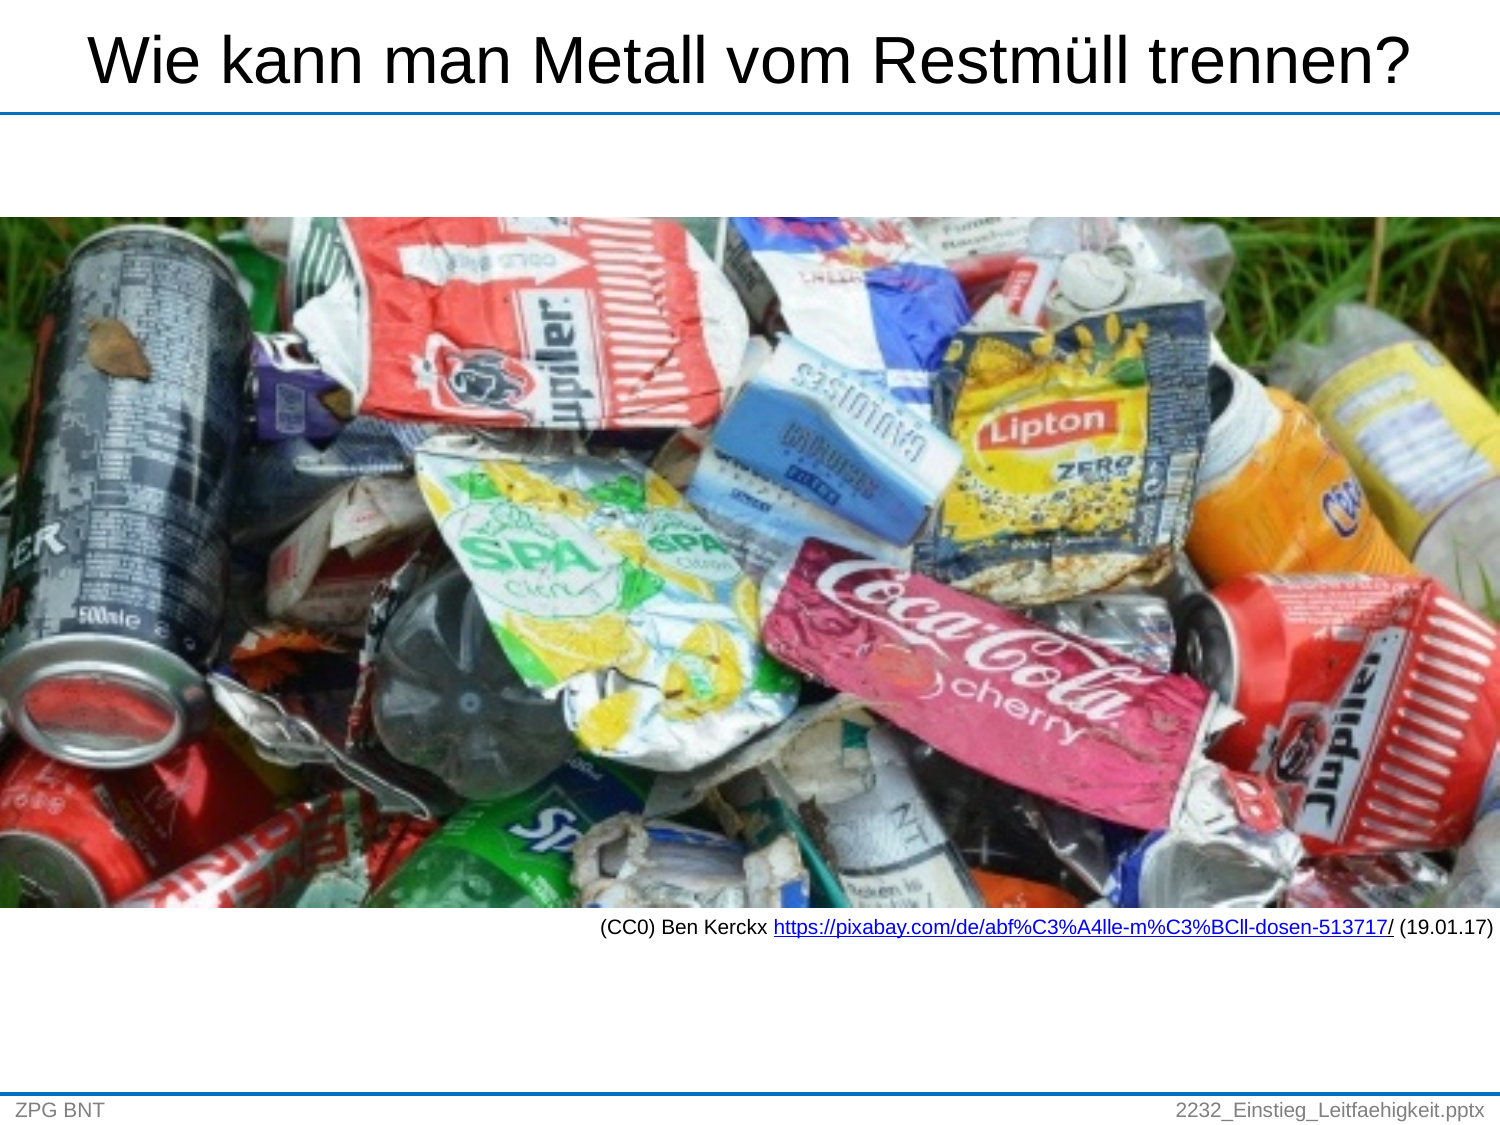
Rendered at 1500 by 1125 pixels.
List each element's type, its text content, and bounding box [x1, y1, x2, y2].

slide_number 2232_Einstieg_Leitfaehigkeit.pptx [980, 1094, 1500, 1125]
title Wie kann man Metall vom Restmüll trennen? [0, 0, 1500, 114]
picture [0, 217, 1500, 908]
text_box (CC0) Ben Kerckx https://pixabay.com/de/abf%C3%A4lle-m%C3%BCll-dosen-513717/ (19.01.17) [590, 914, 1500, 943]
slide_number ZPG BNT [0, 1094, 408, 1125]
